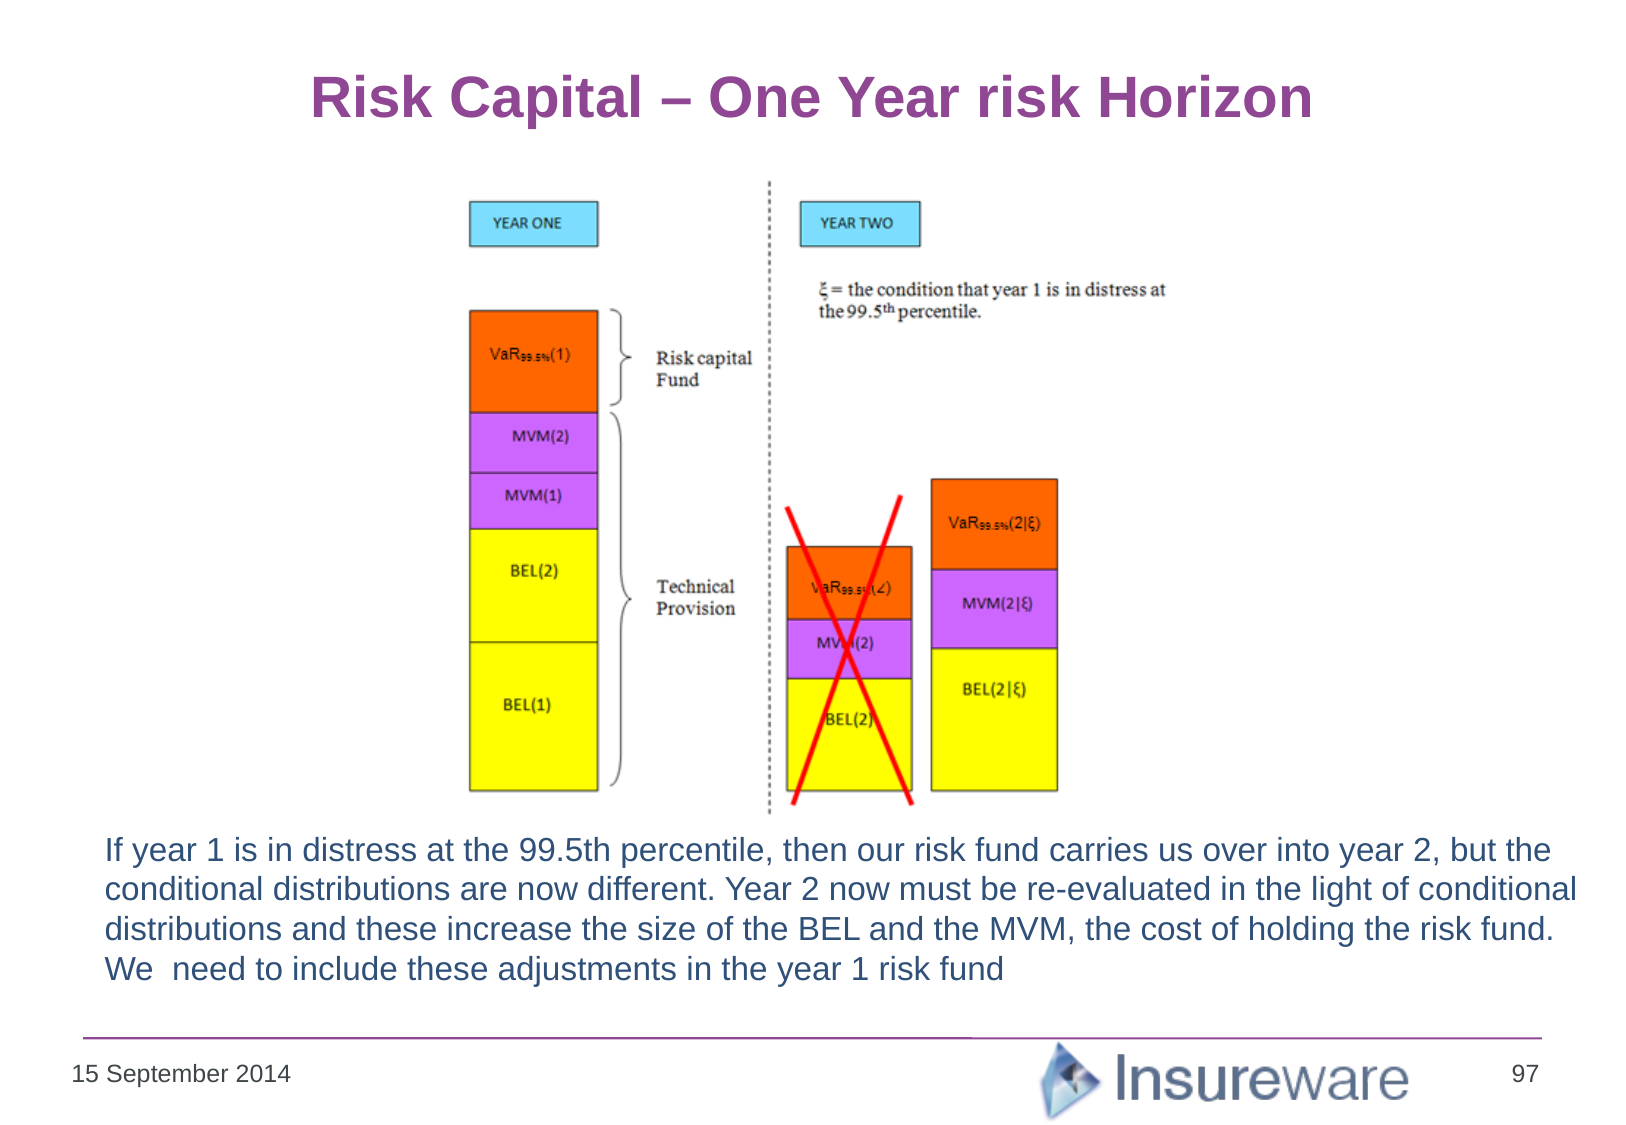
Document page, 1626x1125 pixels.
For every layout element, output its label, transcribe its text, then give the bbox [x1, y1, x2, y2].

text_box If year 1 is in distress at the 99.5th percentile, then our risk fund carries us over into year 2, but the conditional distributions are now different. Year 2 now must be re-evaluated in the light of conditional distributions and these increase the size of the BEL and the MVM, the cost of holding the risk fund. We need to include these adjustments in the year 1 risk fund [89, 820, 1625, 995]
title Risk Capital – One Year risk Horizon [75, 0, 1550, 188]
picture [437, 175, 1202, 819]
picture [1036, 1039, 1416, 1125]
slide_number 97 [1439, 1050, 1555, 1106]
